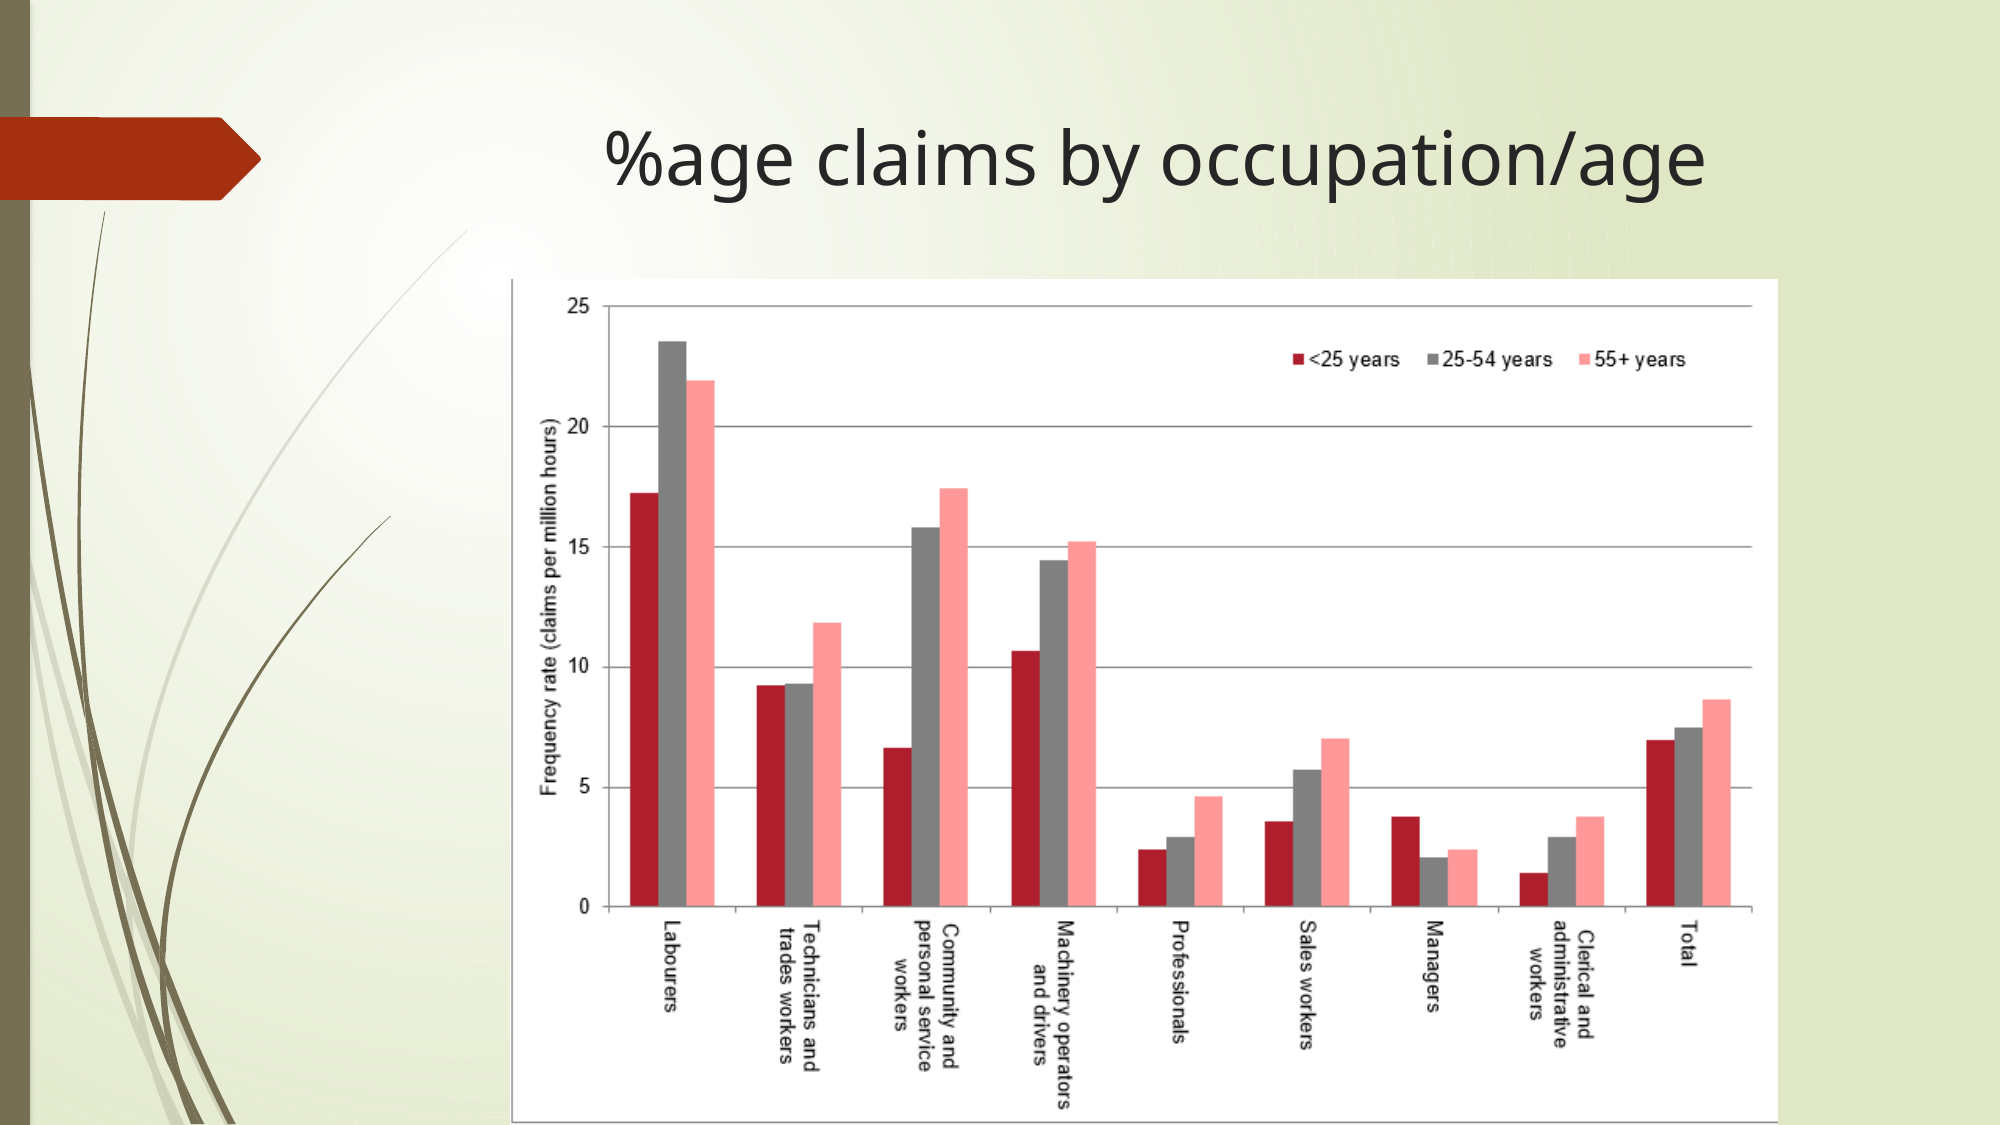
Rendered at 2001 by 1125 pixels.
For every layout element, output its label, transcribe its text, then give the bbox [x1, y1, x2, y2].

title %age claims by occupation/age [425, 102, 1888, 313]
picture [509, 279, 1778, 1125]
